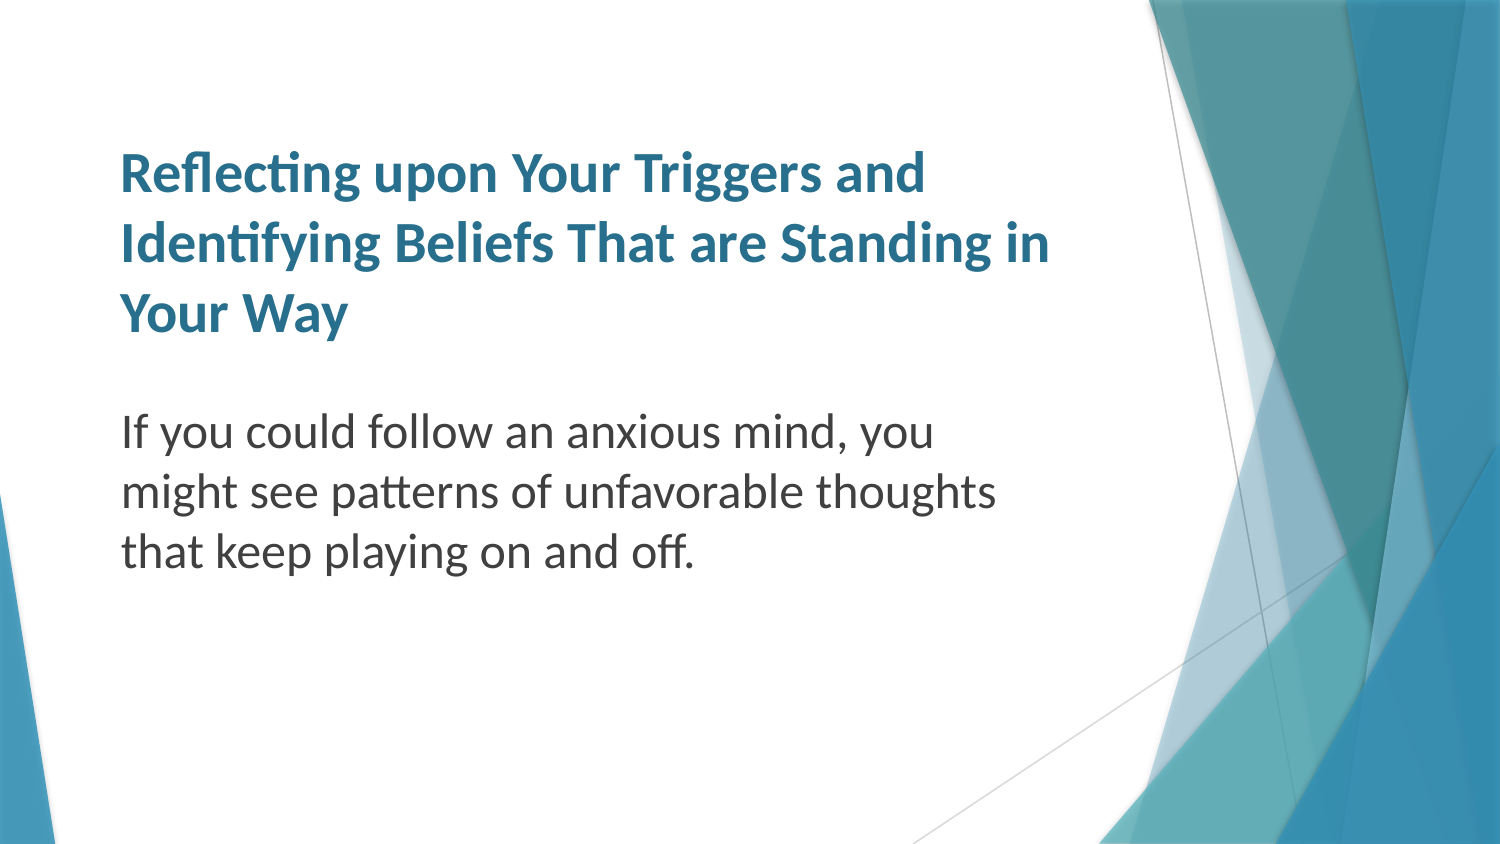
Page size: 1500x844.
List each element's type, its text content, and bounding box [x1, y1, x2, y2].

list If you could follow an anxious mind, you might see patterns of unfavorable thoughts that keep playing on and off. [105, 390, 1058, 701]
title Reflecting upon Your Triggers and Identifying Beliefs That are Standing in Your Way [105, 126, 1164, 356]
